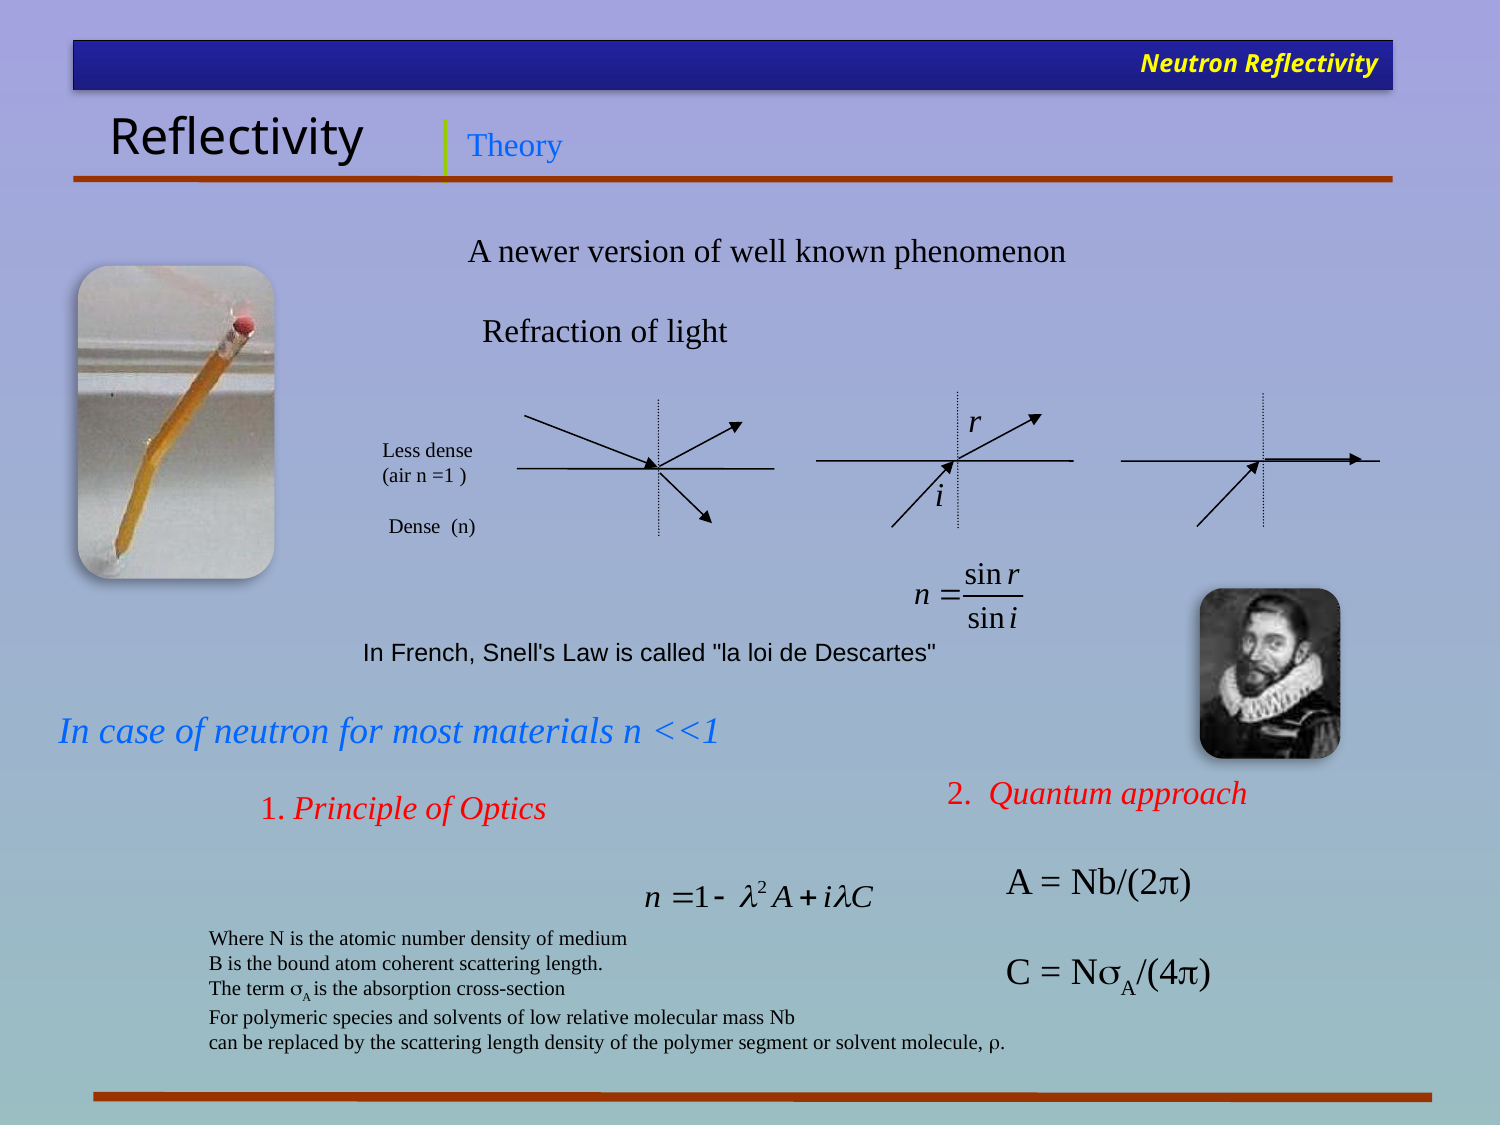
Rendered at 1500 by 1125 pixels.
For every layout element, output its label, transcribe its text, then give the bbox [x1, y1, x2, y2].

text_box Neutron Reflectivity [73, 40, 1393, 91]
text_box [116, 698, 1373, 1083]
text_box Reflectivity [95, 99, 380, 172]
text_box Theory [452, 116, 650, 172]
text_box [366, 221, 1381, 637]
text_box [346, 588, 1341, 759]
picture [77, 265, 275, 579]
